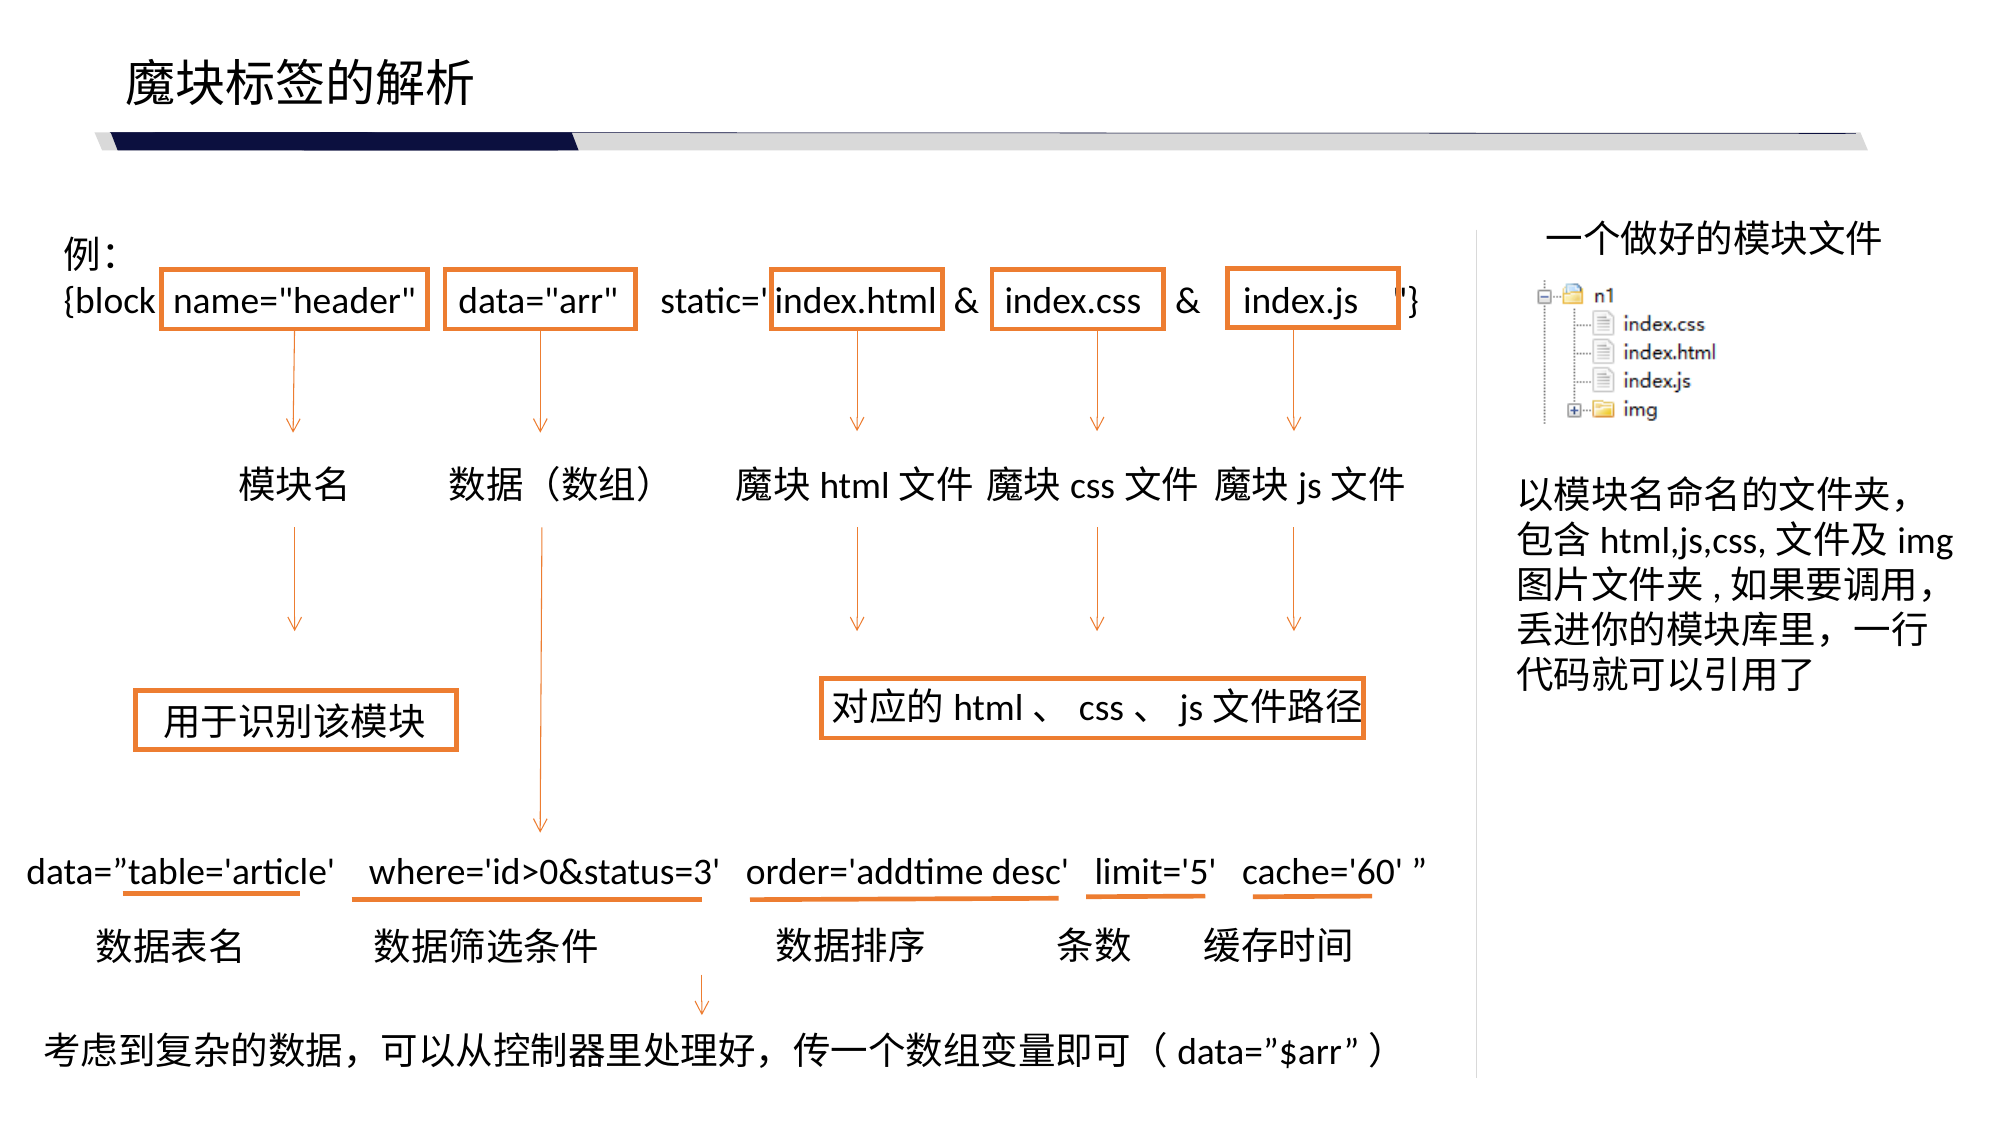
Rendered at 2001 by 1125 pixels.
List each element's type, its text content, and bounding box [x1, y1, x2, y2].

text_box 魔块标签的解析 [110, 43, 490, 119]
text_box 一个做好的模块文件 [1530, 207, 1898, 268]
text_box 例： {block name="header" data="arr" static="index.html & index.css & index.js "} [48, 223, 1436, 328]
text_box [1226, 267, 1400, 328]
text_box 以模块名命名的文件夹， 包含html,js,css,文件及img 图片文件夹,如果要调用， 丢进你的模块库里，一行 代码就可以引用了 [1501, 464, 1971, 704]
text_box 数据（数组） [433, 453, 689, 514]
text_box 魔块js文件 [1199, 453, 1421, 514]
picture [1530, 279, 1776, 424]
text_box 魔块html文件 [720, 453, 971, 514]
text_box 模块名 [223, 453, 366, 514]
text_box [770, 269, 944, 330]
text_box data=”table='article' where='id>0&status=3' order='addtime desc' limit='5' cache='60' ” [11, 839, 1444, 899]
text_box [94, 132, 1868, 151]
text_box 条数 [1041, 914, 1147, 974]
text_box 对应的html、css、js文件路径 [817, 676, 1378, 736]
text_box [821, 678, 1364, 739]
text_box 魔块css文件 [971, 453, 1199, 514]
text_box [991, 269, 1164, 330]
text_box 考虑到复杂的数据，可以从控制器里处理好，传一个数组变量即可（data=”$arr”） [28, 1019, 1421, 1080]
text_box [444, 269, 636, 330]
text_box [161, 269, 428, 330]
text_box [134, 689, 457, 751]
text_box 数据筛选条件 [359, 915, 614, 976]
text_box 缓存时间 [1189, 914, 1369, 974]
text_box 数据表名 [80, 915, 261, 976]
text_box 数据排序 [760, 914, 941, 974]
